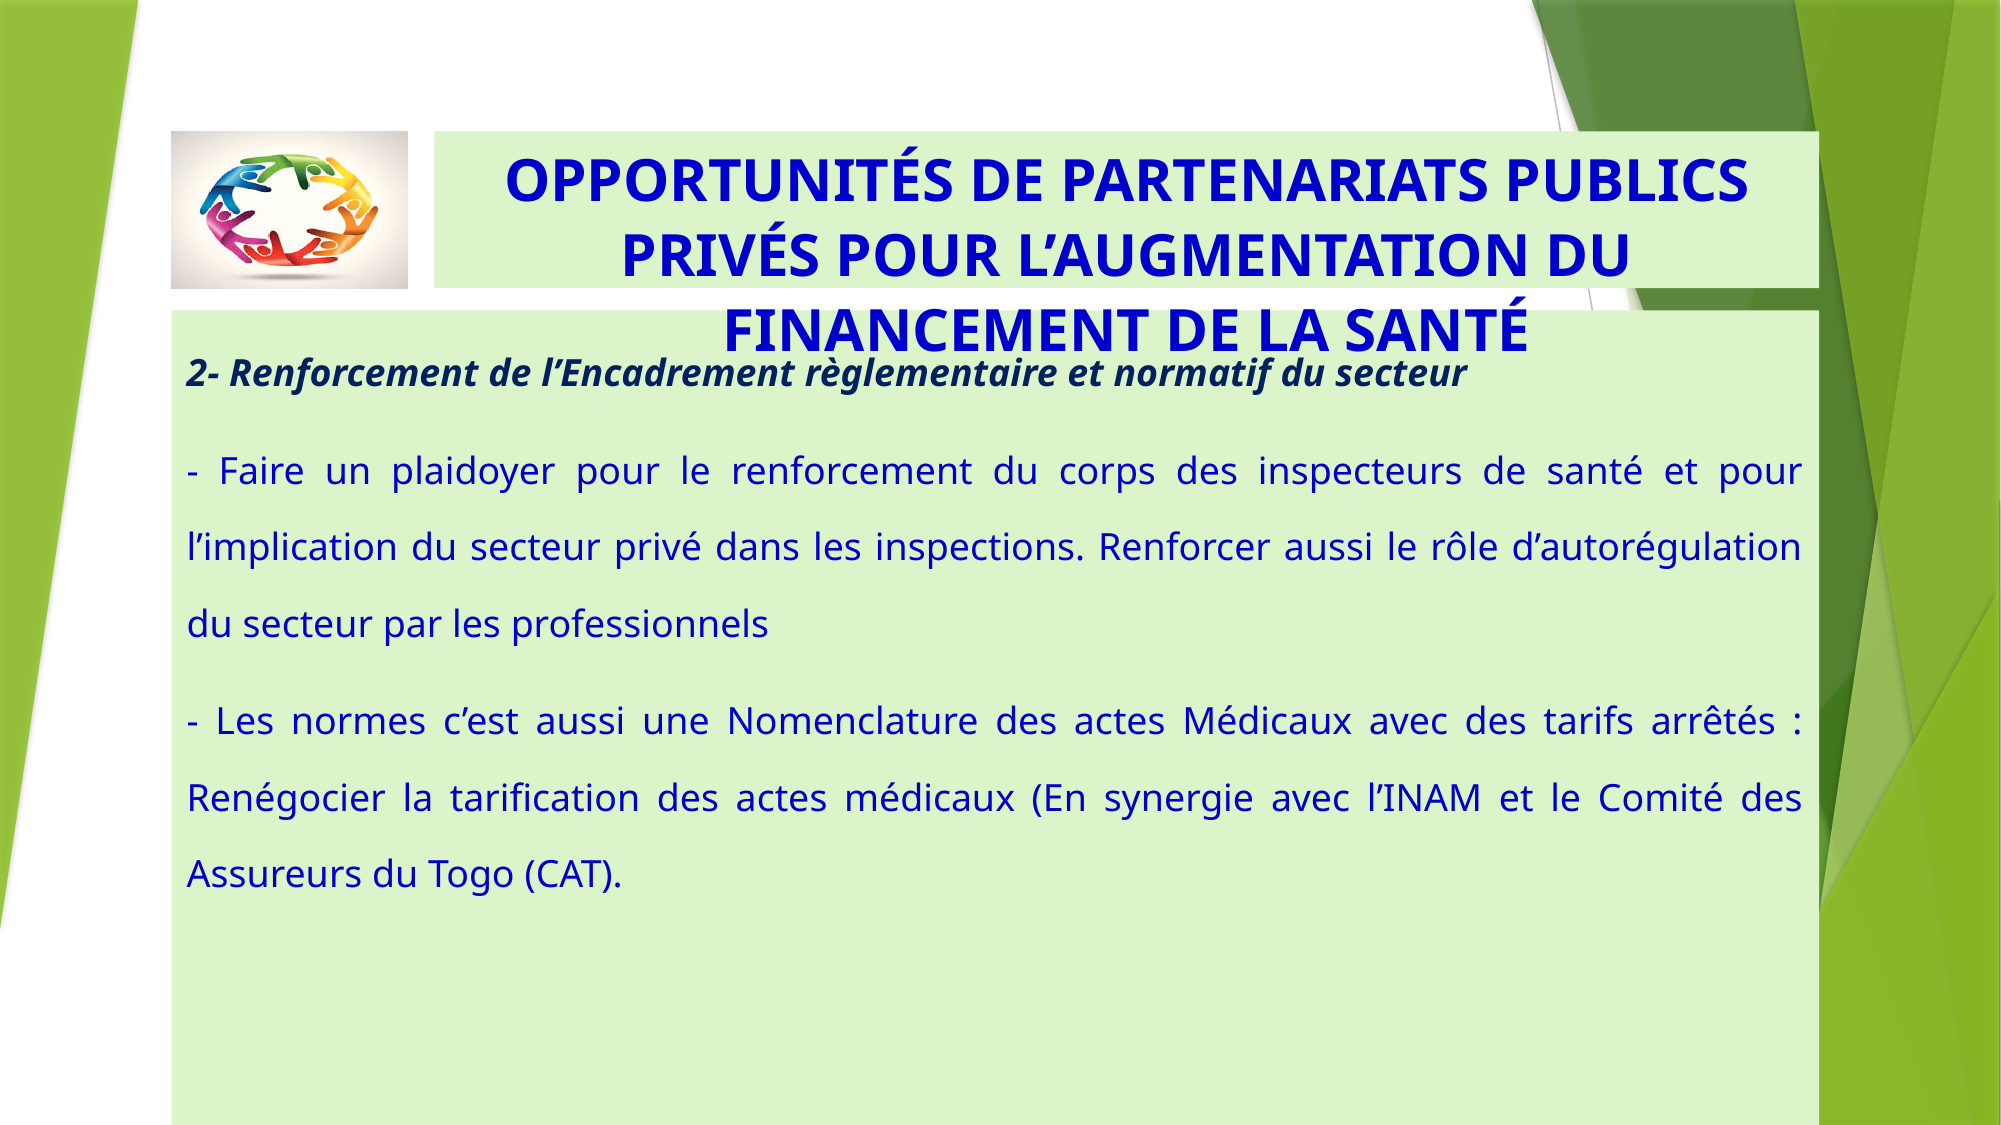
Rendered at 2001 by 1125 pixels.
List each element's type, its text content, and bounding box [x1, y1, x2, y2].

picture [171, 130, 409, 289]
text_box Opportunités de partenariats publics privés pour l’augmentation du financement de la santé [434, 131, 1820, 289]
subtitle 2- Renforcement de l’Encadrement règlementaire et normatif du secteur - Faire un plaidoyer pour le renforcement du corps des inspecteurs de santé et pour l’implication du secteur privé dans les inspections. Renforcer aussi le rôle d’autorégulation du secteur par les professionnels - Les normes c’est aussi une Nomenclature des actes Médicaux avec des tarifs arrêtés : Renégocier la tarification des actes médicaux (En synergie avec l’INAM et le Comité des Assureurs du Togo (CAT). [171, 310, 1820, 1125]
